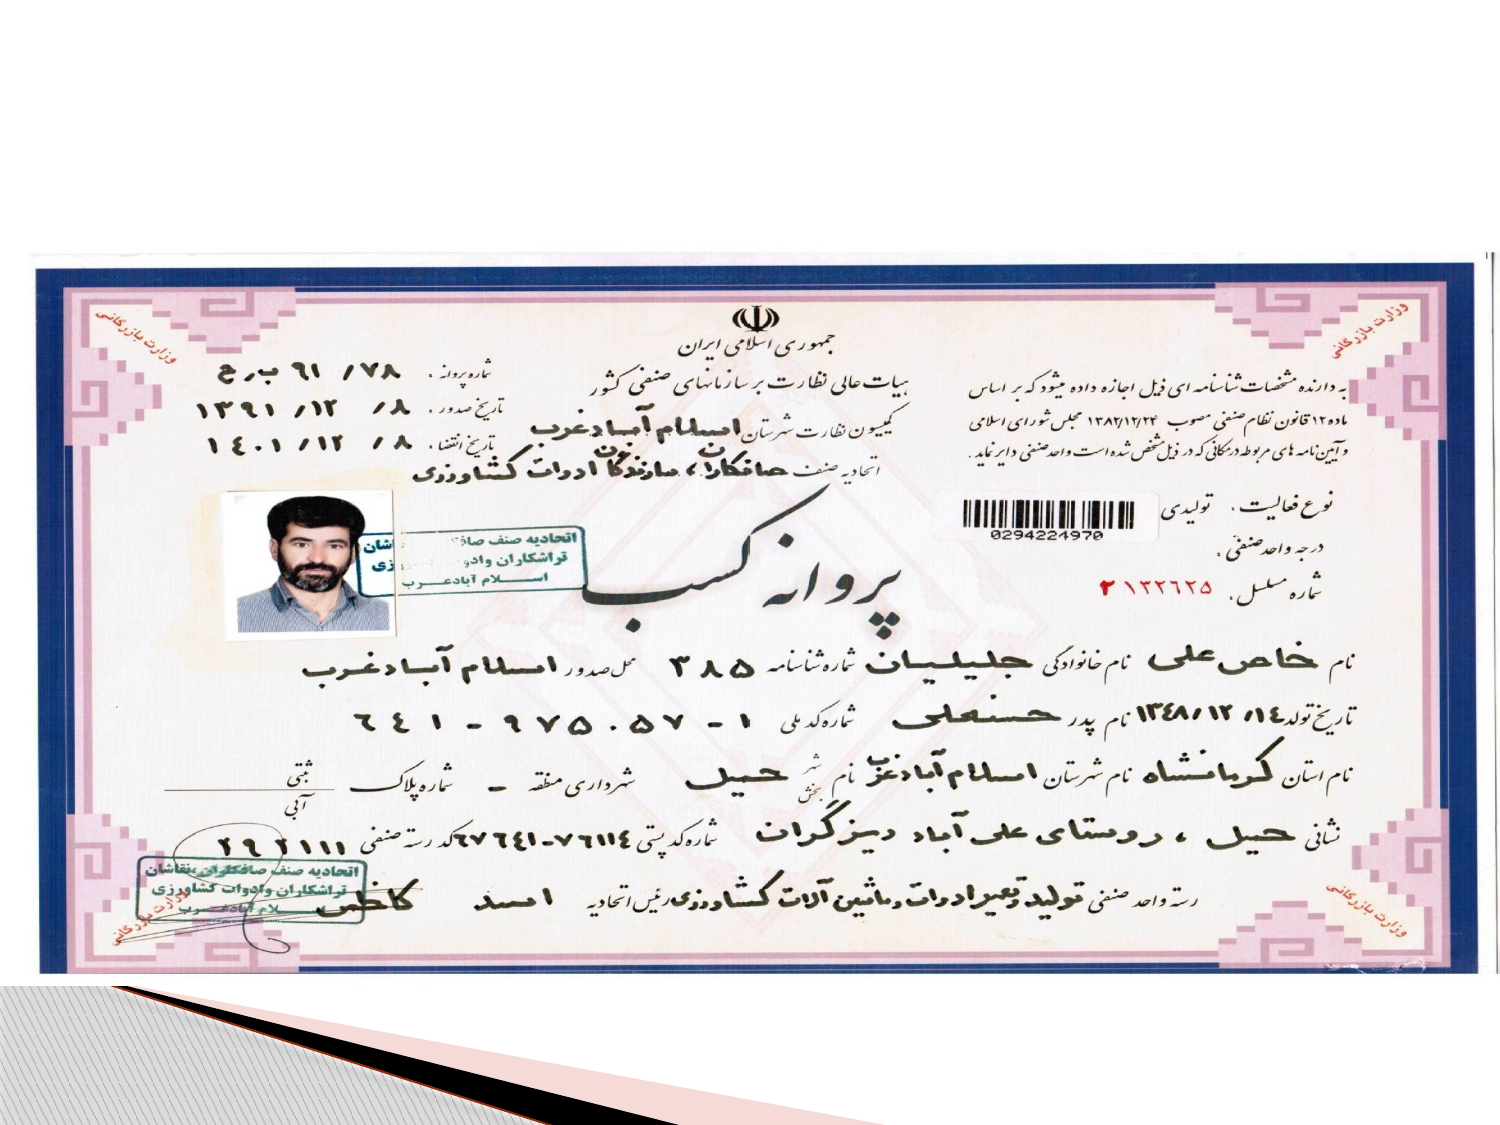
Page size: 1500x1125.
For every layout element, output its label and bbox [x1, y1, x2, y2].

list [0, 242, 1500, 986]
